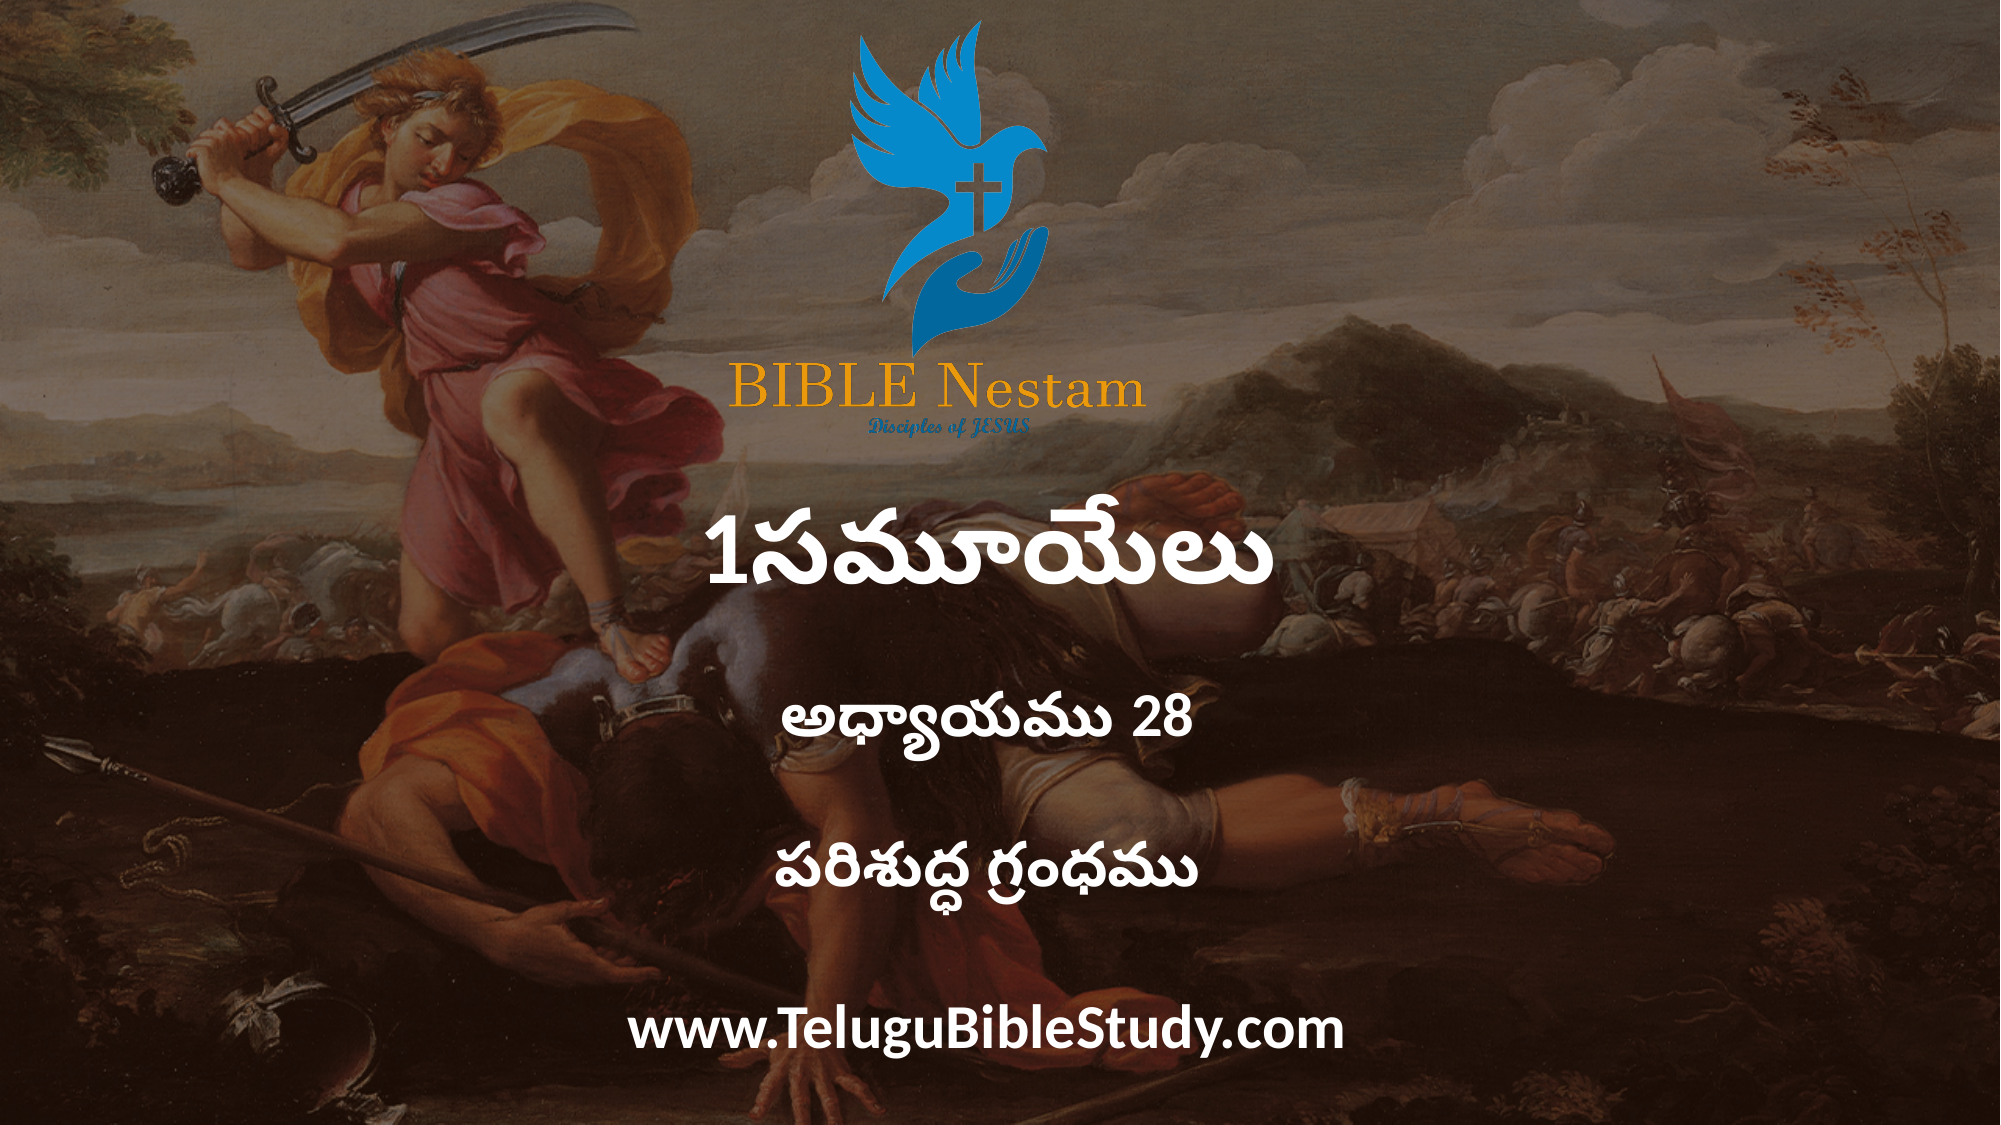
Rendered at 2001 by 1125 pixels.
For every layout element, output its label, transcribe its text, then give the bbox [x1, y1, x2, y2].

picture [0, 0, 2000, 1125]
subtitle అధ్యాయము 28 పరిశుద్ధ గ్రంధము www.TeluguBibleStudy.com [50, 666, 1925, 1084]
title 1సమూయేలు [50, 437, 1925, 646]
